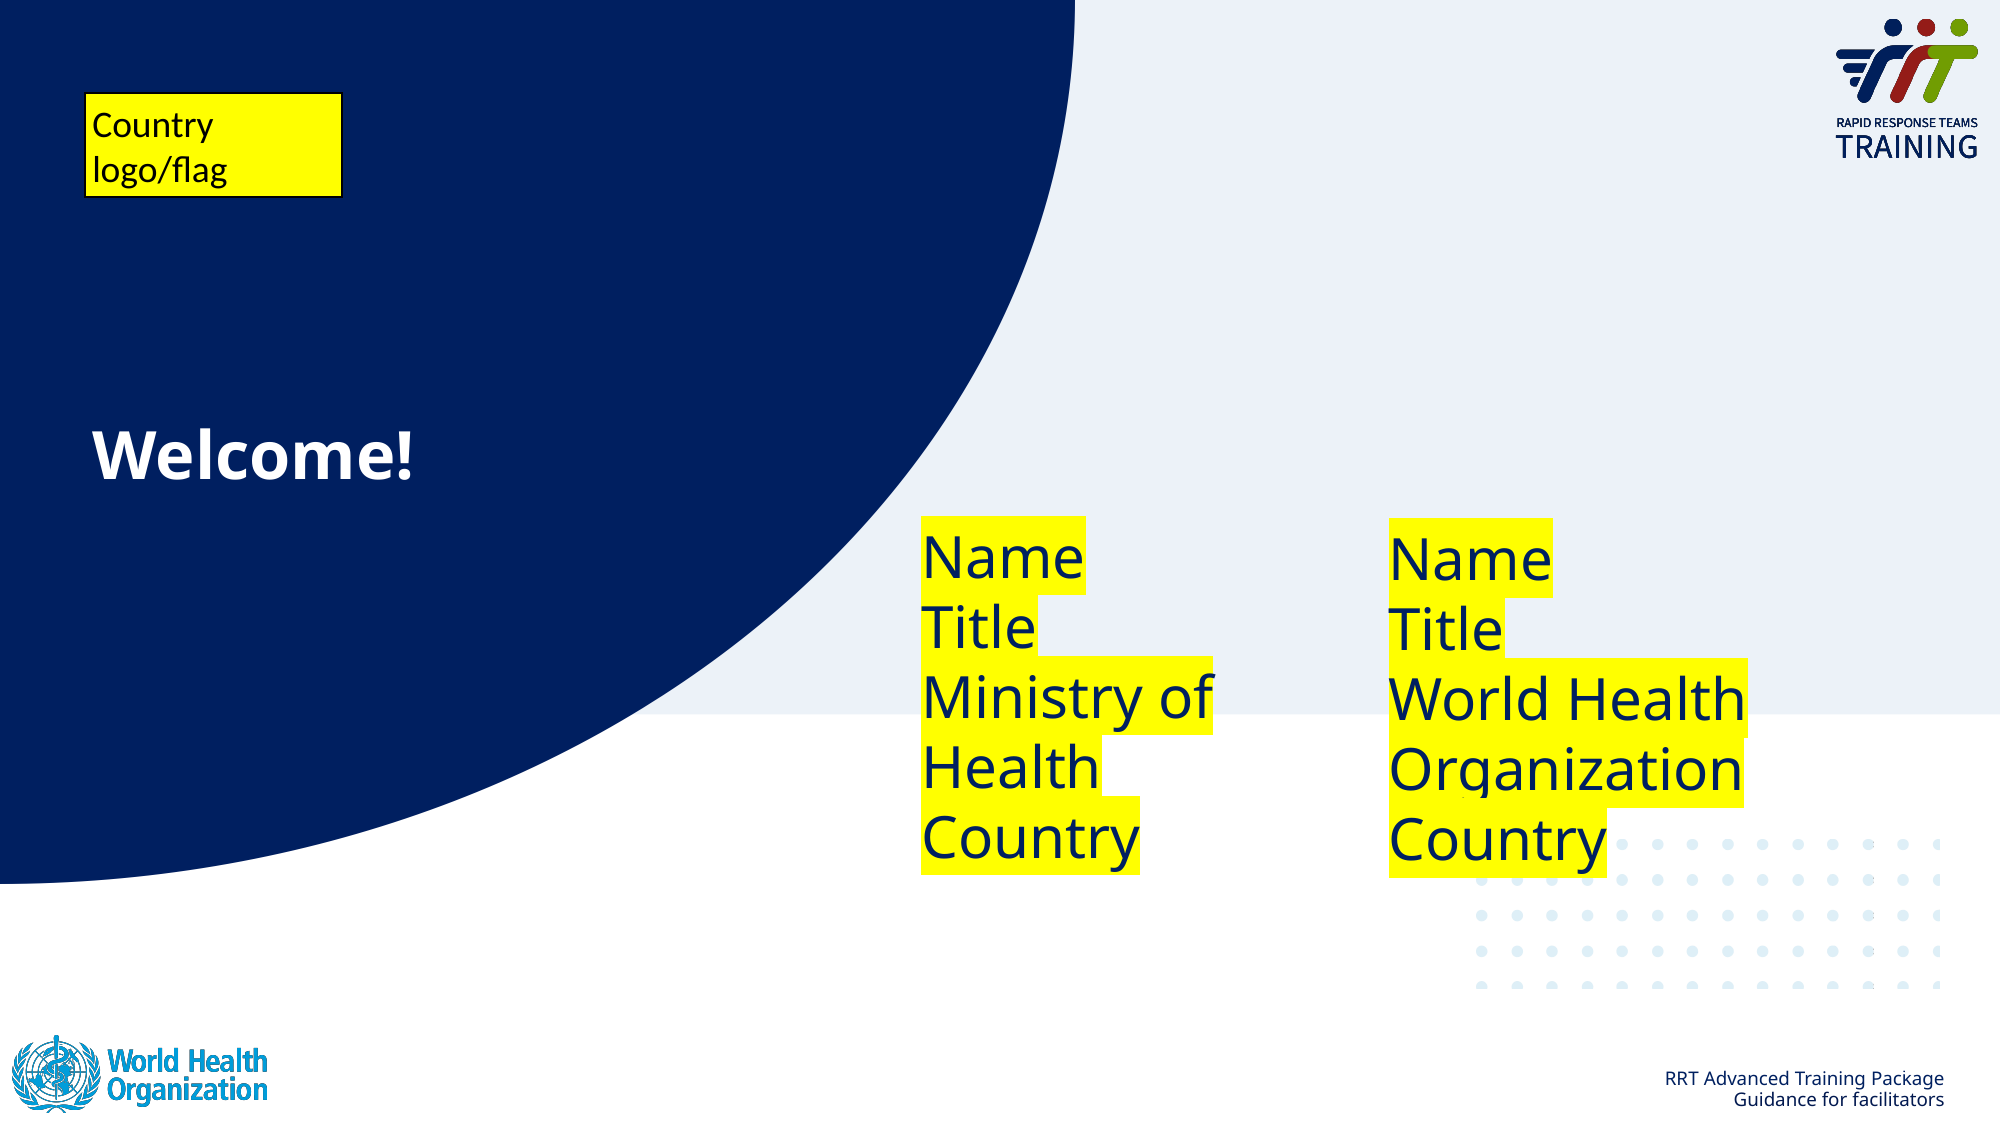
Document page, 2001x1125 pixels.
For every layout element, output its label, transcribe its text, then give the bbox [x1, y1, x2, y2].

picture [22, 1062, 26, 1077]
picture [12, 1083, 48, 1113]
picture [59, 1035, 267, 1113]
picture [40, 1062, 47, 1070]
picture [34, 1054, 43, 1078]
picture [46, 1056, 54, 1062]
text_box Name Title Ministry of Health Country [913, 512, 1366, 878]
picture [1476, 839, 1940, 989]
slide_number 3 [1883, 1038, 1915, 1091]
picture [0, 0, 1075, 884]
picture [30, 1083, 37, 1091]
picture [71, 1053, 90, 1091]
picture [24, 1054, 36, 1087]
text_box Country logo/flag [84, 92, 342, 198]
picture [36, 1088, 78, 1105]
picture [50, 1108, 62, 1113]
picture [12, 1035, 54, 1068]
title Welcome! [84, 259, 822, 657]
text_box Name Title World Health Organization Country [1381, 514, 1920, 880]
picture [1835, 19, 1978, 167]
